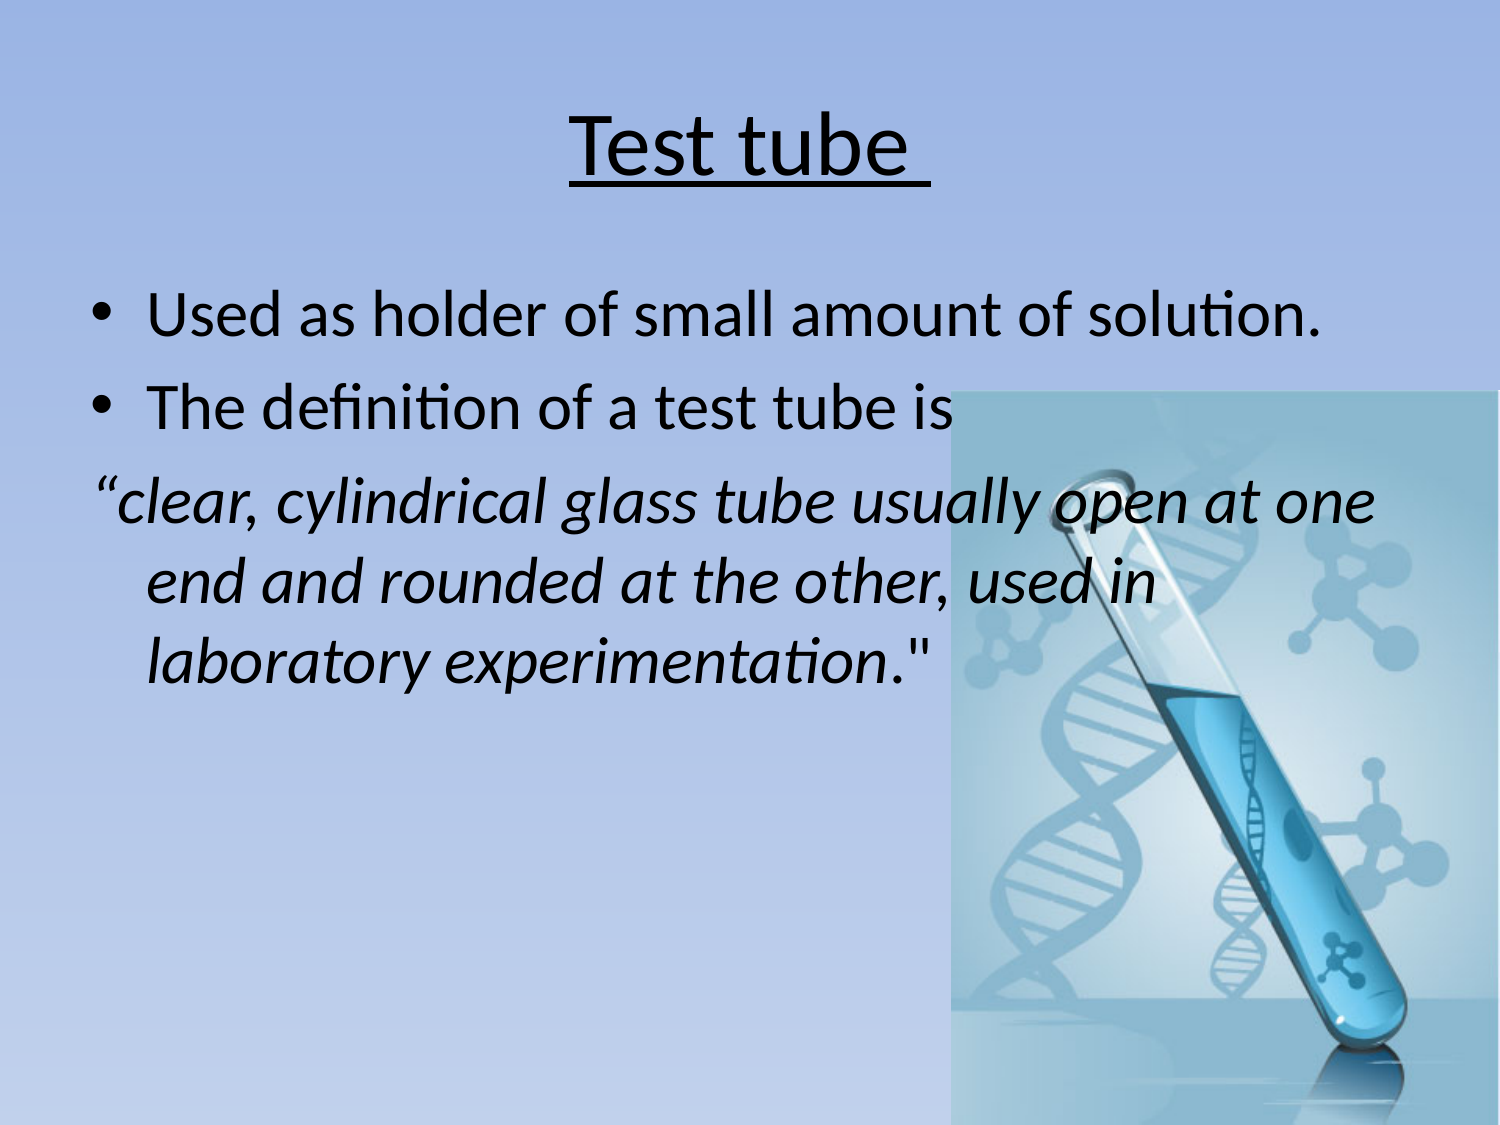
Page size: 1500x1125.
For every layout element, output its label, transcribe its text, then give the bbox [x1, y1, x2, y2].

title Test tube [75, 45, 1425, 233]
picture [951, 390, 1500, 1125]
list Used as holder of small amount of solution. The definition of a test tube is “clear, cylindrical glass tube usually open at one end and rounded at the other, used in laboratory experimentation." [75, 262, 1425, 1005]
